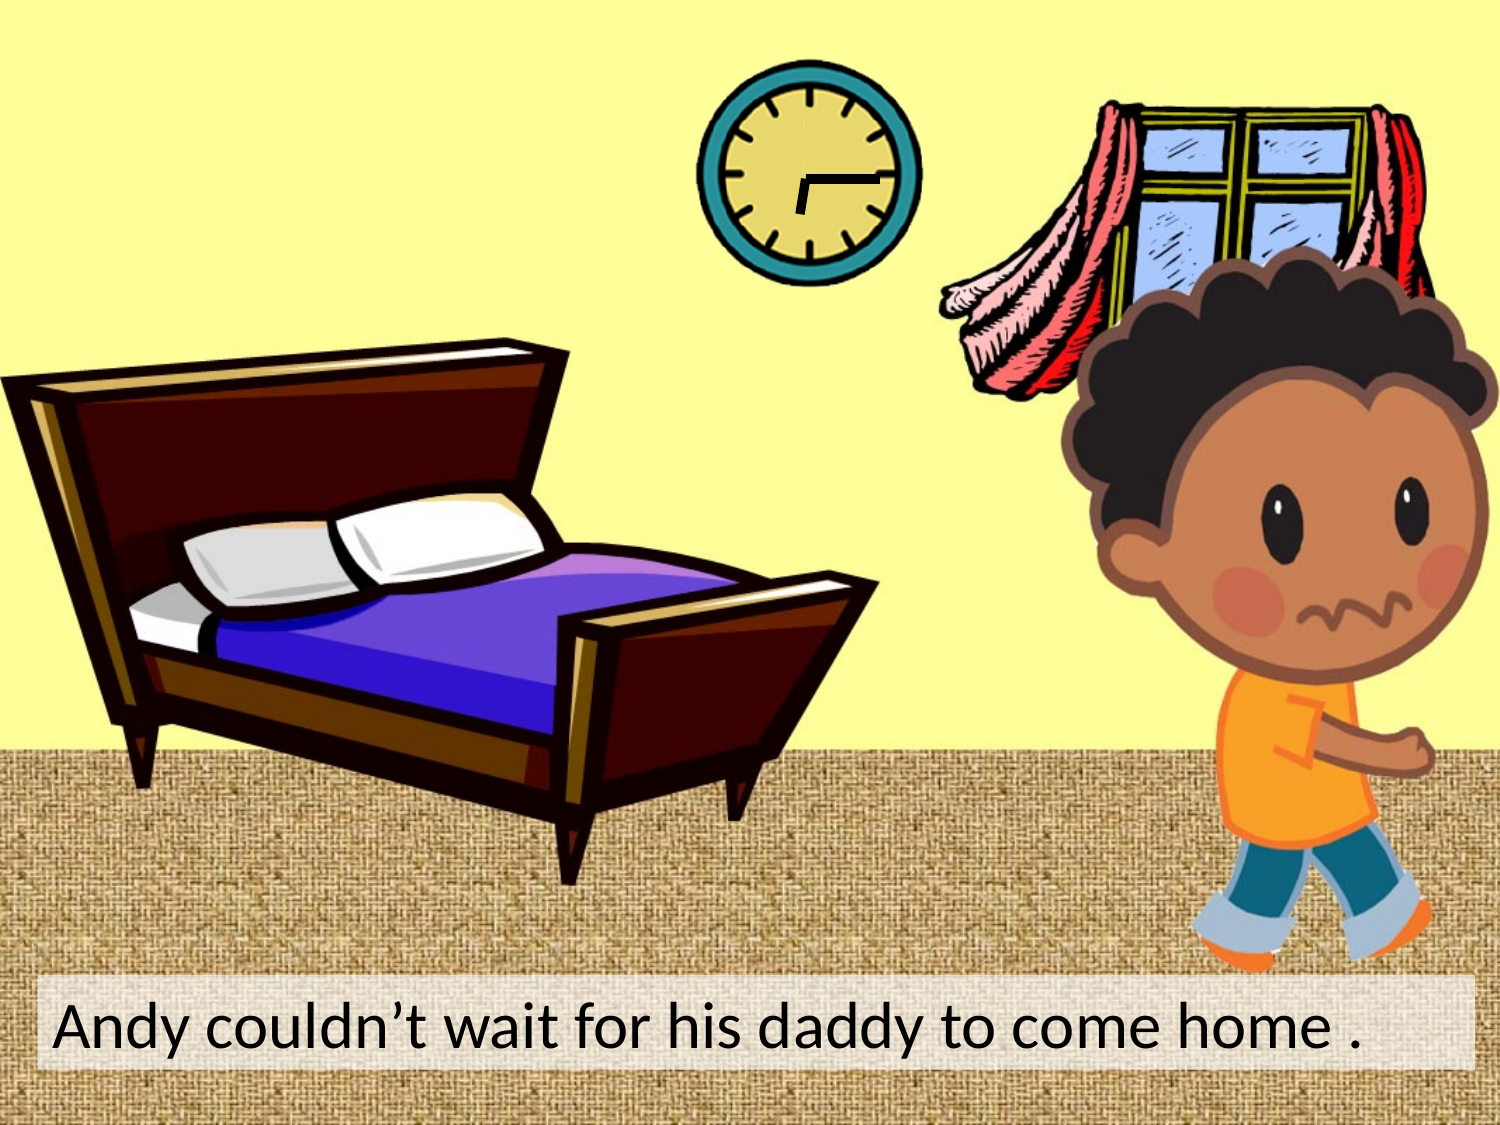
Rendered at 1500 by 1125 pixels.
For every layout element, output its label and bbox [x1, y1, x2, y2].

text_box [662, 37, 938, 288]
picture [0, 0, 1500, 1125]
